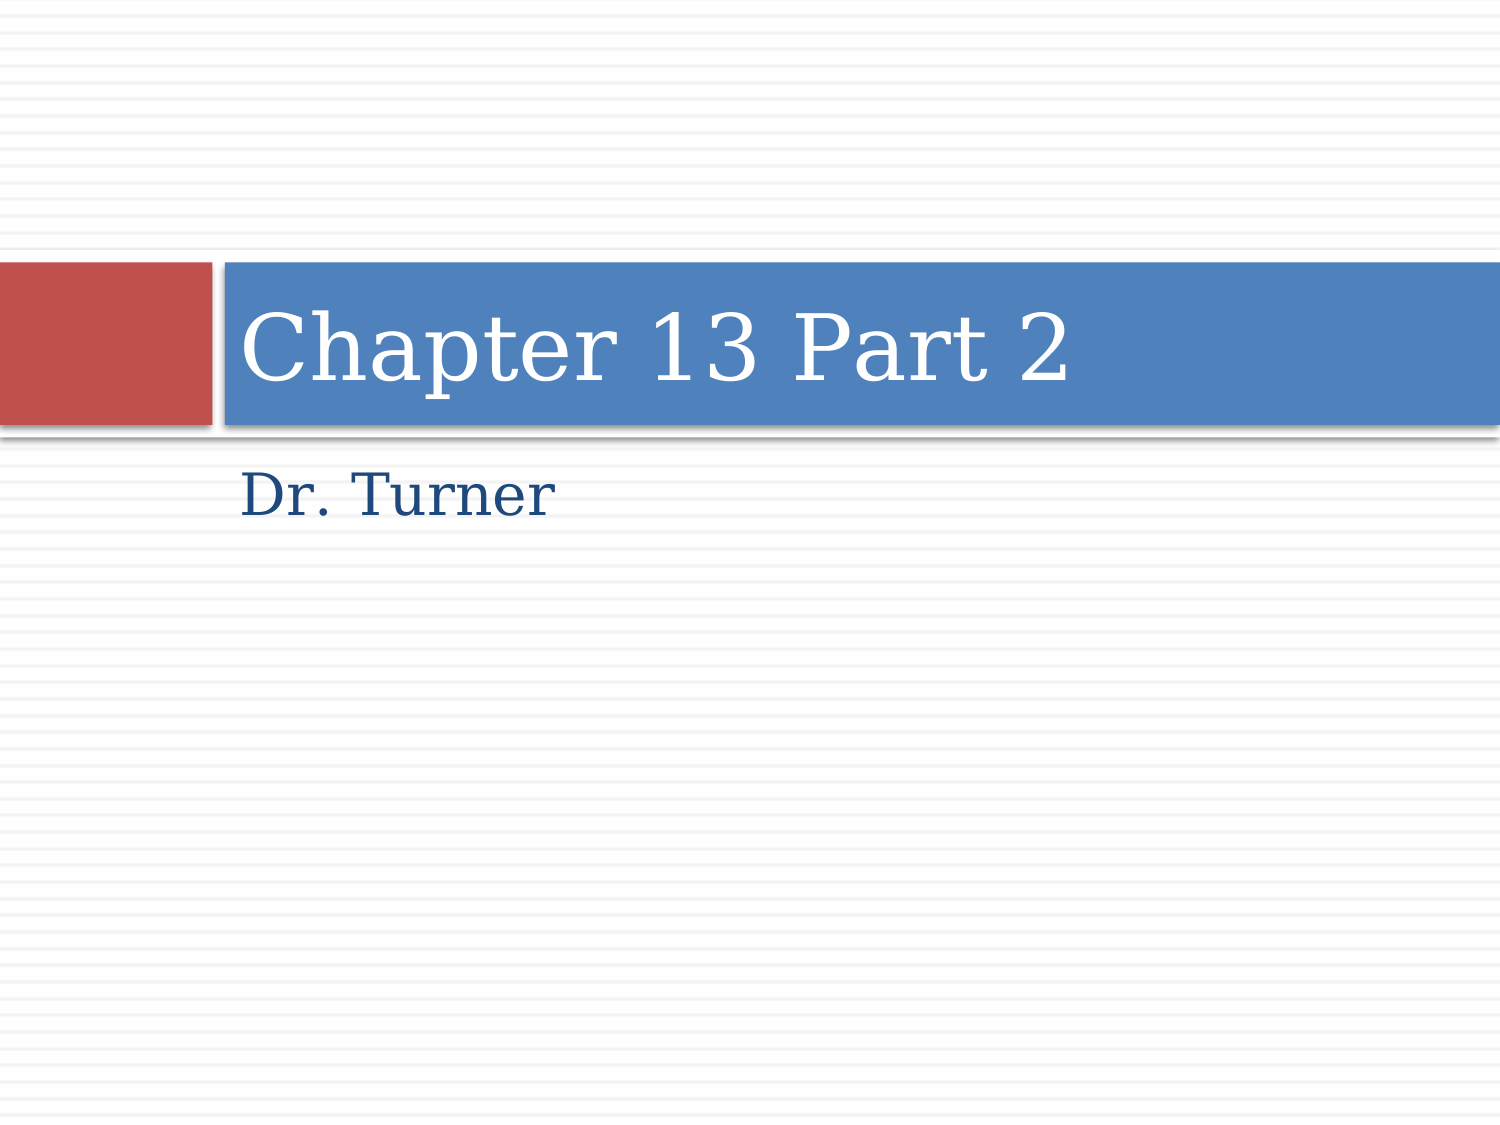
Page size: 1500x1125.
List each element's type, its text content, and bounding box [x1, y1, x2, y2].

title Chapter 13 Part 2 [225, 262, 1475, 425]
list Dr. Turner [225, 450, 1394, 725]
